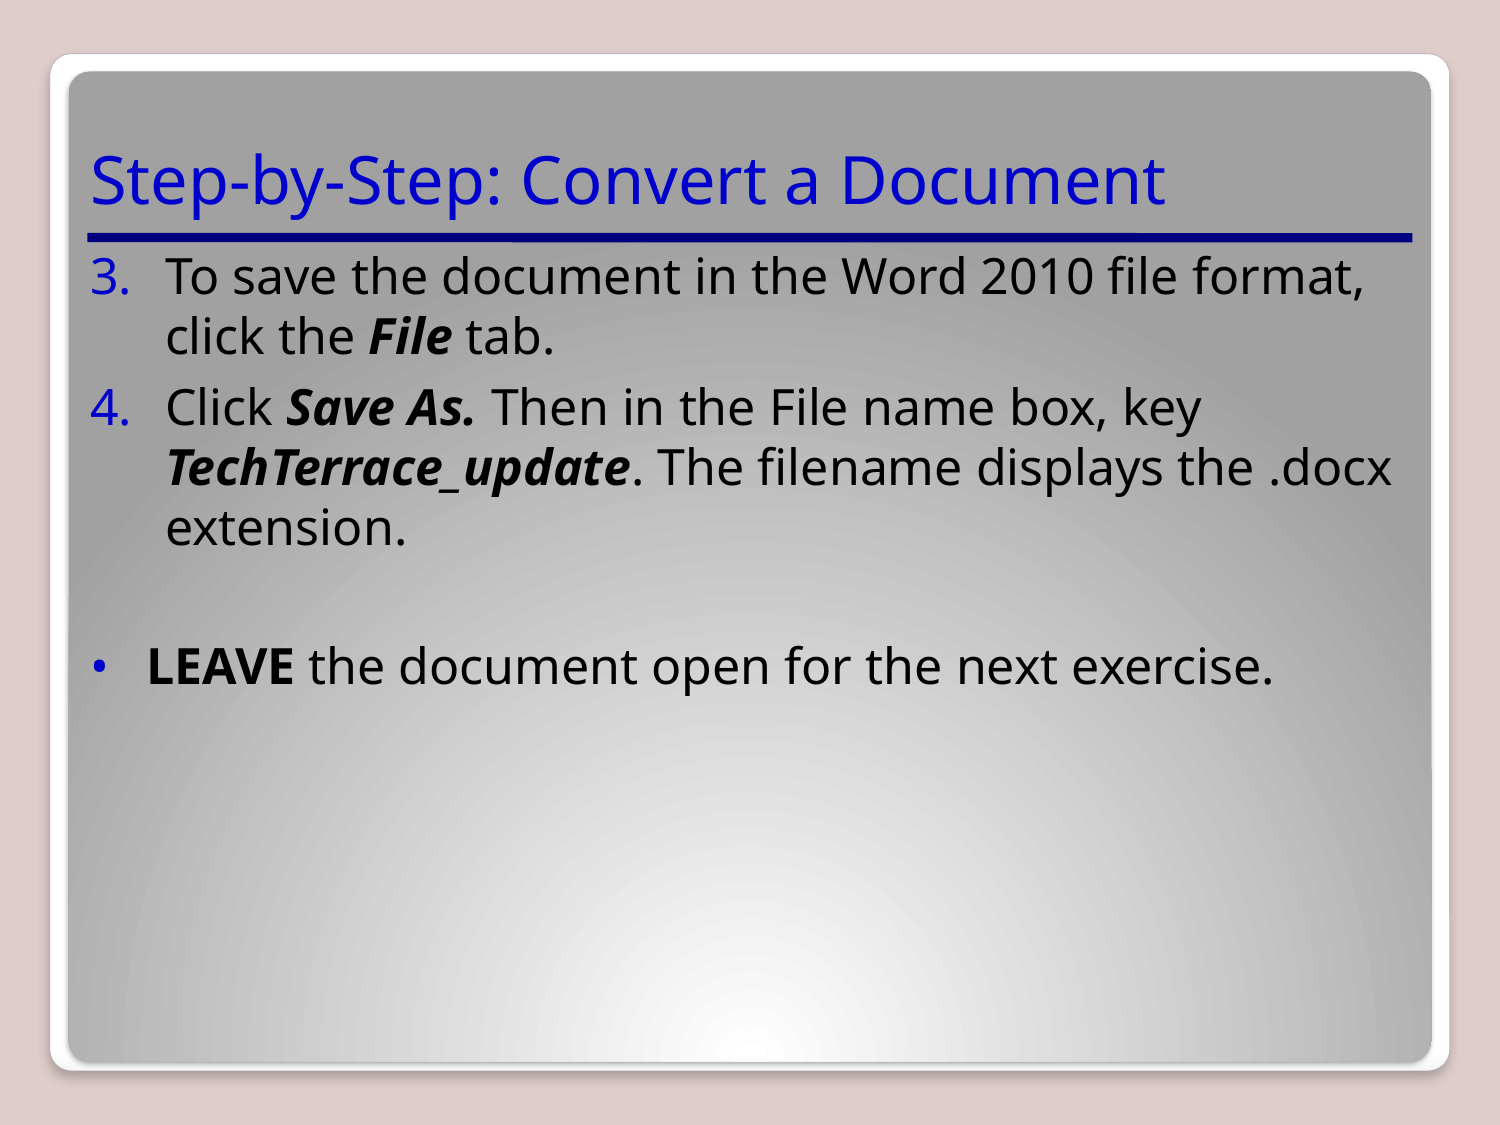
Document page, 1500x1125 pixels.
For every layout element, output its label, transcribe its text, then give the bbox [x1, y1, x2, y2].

list To save the document in the Word 2010 file format, click the File tab. Click Save As. Then in the File name box, key TechTerrace_update. The filename displays the .docx extension. LEAVE the document open for the next exercise. [74, 237, 1426, 1063]
title Step-by-Step: Convert a Document [74, 74, 1426, 226]
